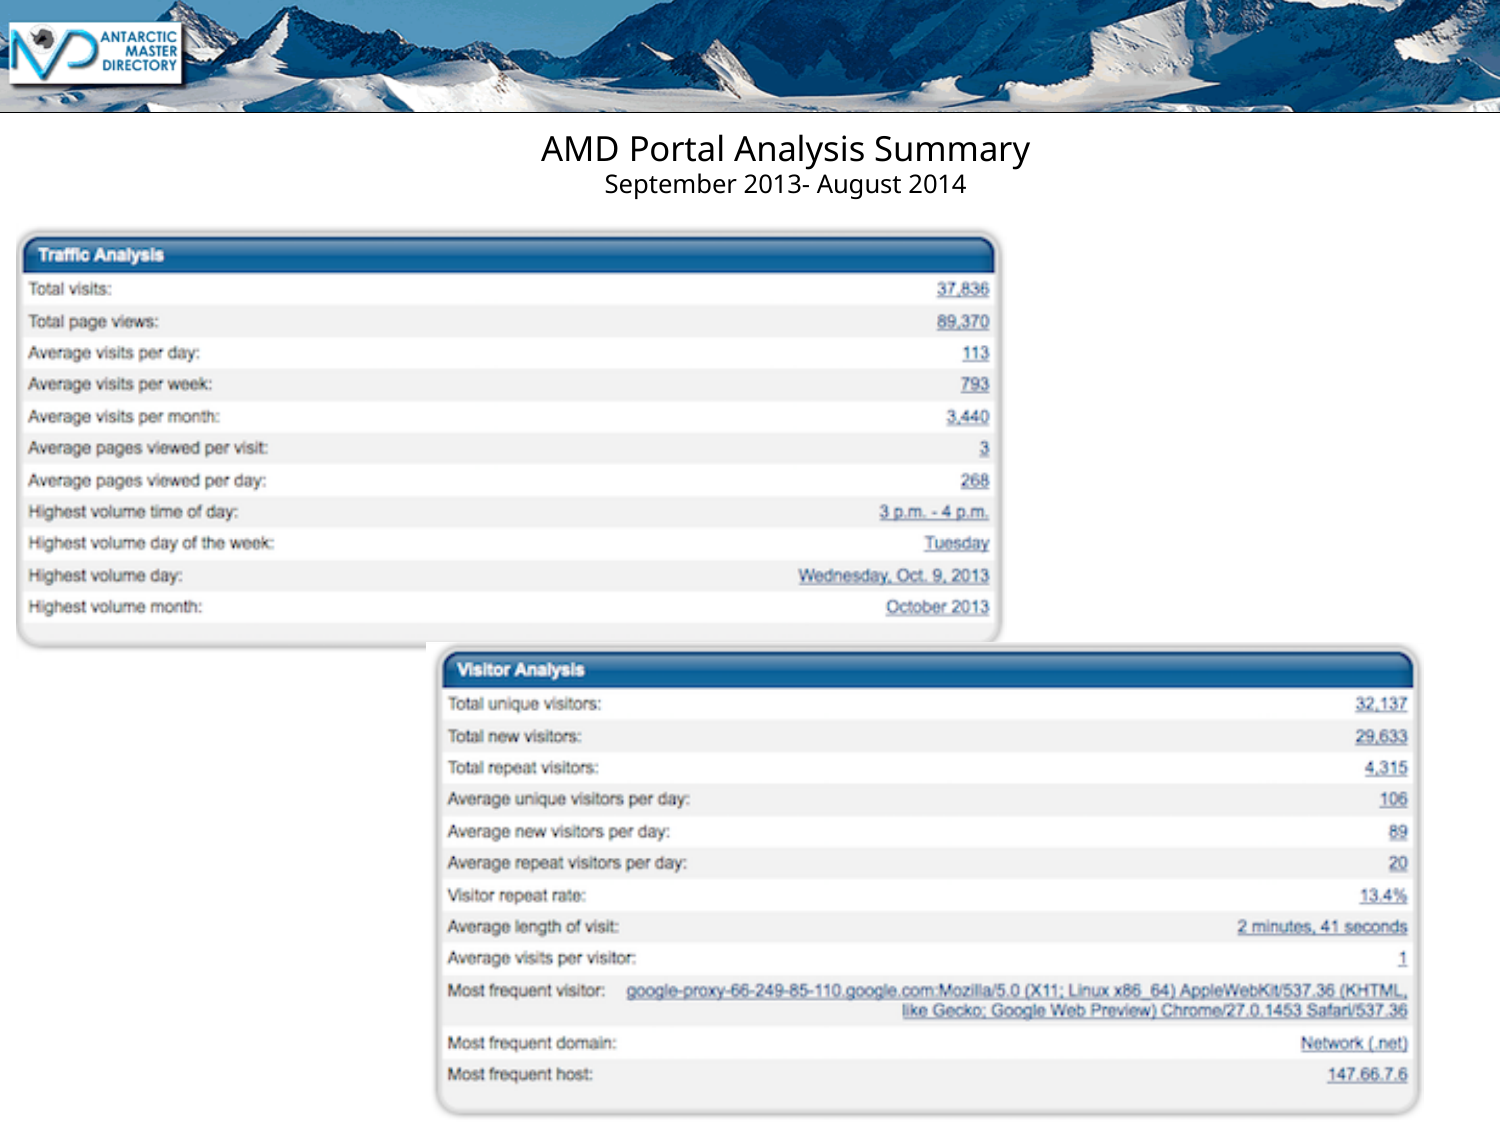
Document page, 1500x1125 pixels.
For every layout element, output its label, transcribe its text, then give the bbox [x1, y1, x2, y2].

picture [0, 0, 1500, 112]
picture [16, 223, 1425, 1122]
title AMD Portal Analysis Summary September 2013- August 2014 [360, 119, 1211, 207]
